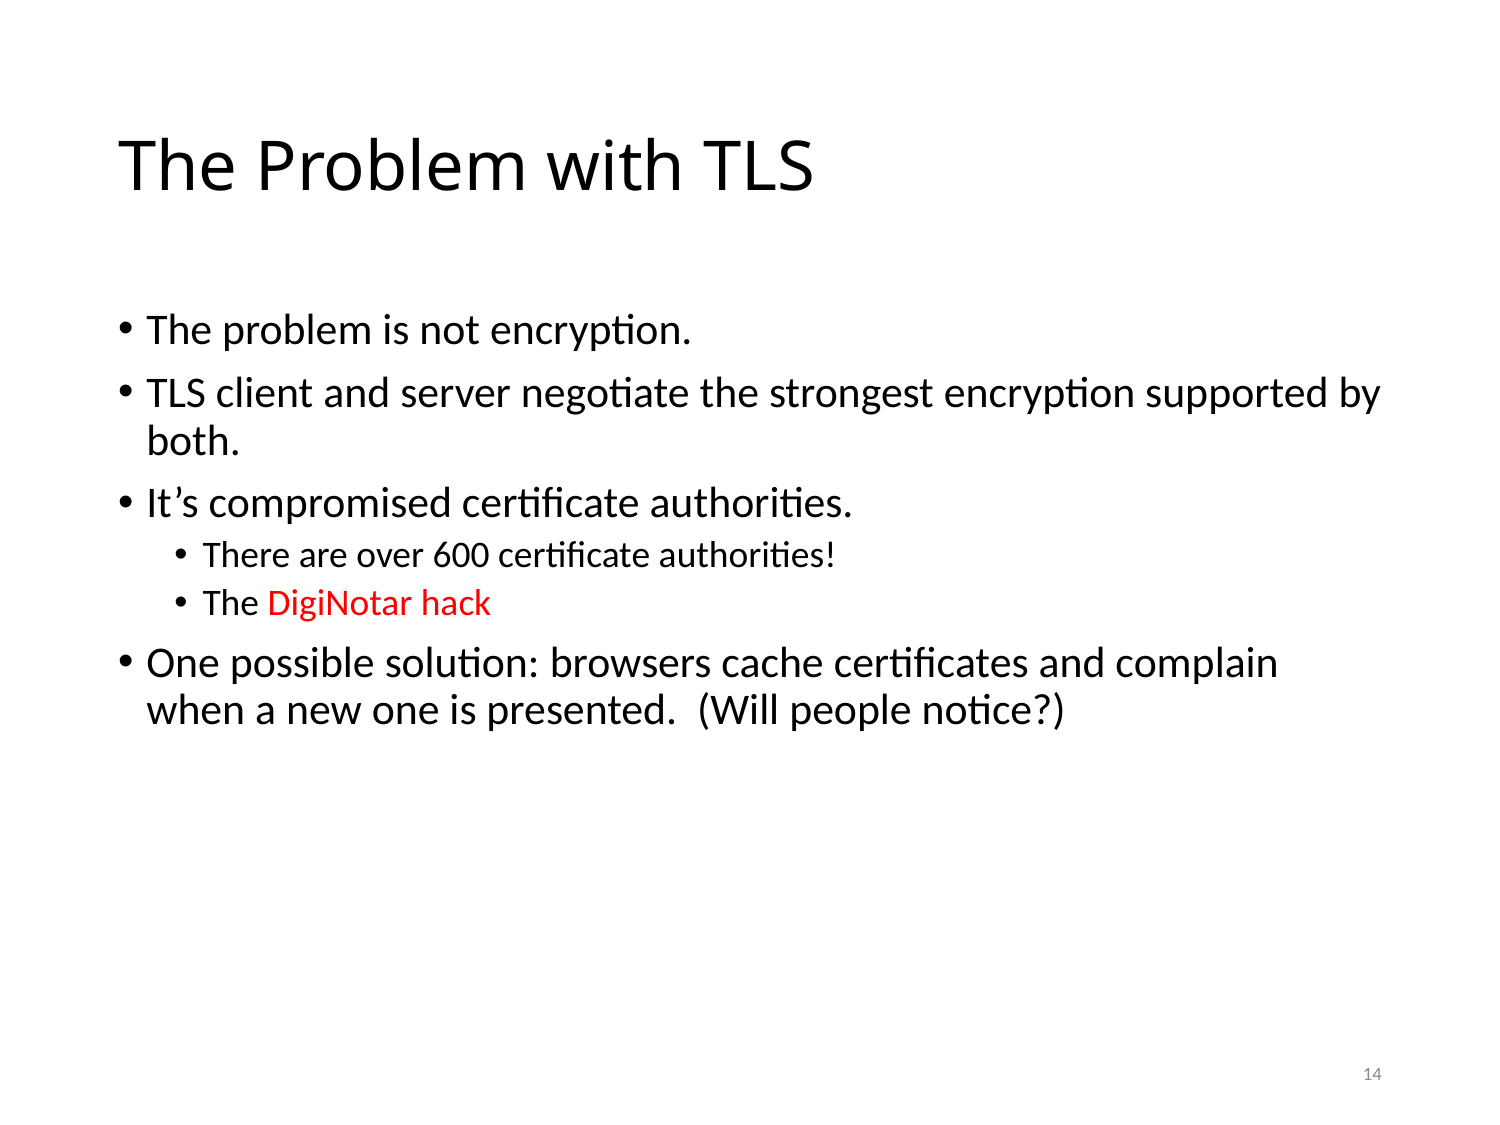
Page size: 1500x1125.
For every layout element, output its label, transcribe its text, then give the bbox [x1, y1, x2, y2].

title The Problem with TLS [103, 59, 1397, 278]
slide_number 14 [1059, 1042, 1397, 1103]
list The problem is not encryption. TLS client and server negotiate the strongest encryption supported by both. It’s compromised certificate authorities. There are over 600 certificate authorities! The DigiNotar hack One possible solution: browsers cache certificates and complain when a new one is presented. (Will people notice?) [103, 299, 1397, 1014]
